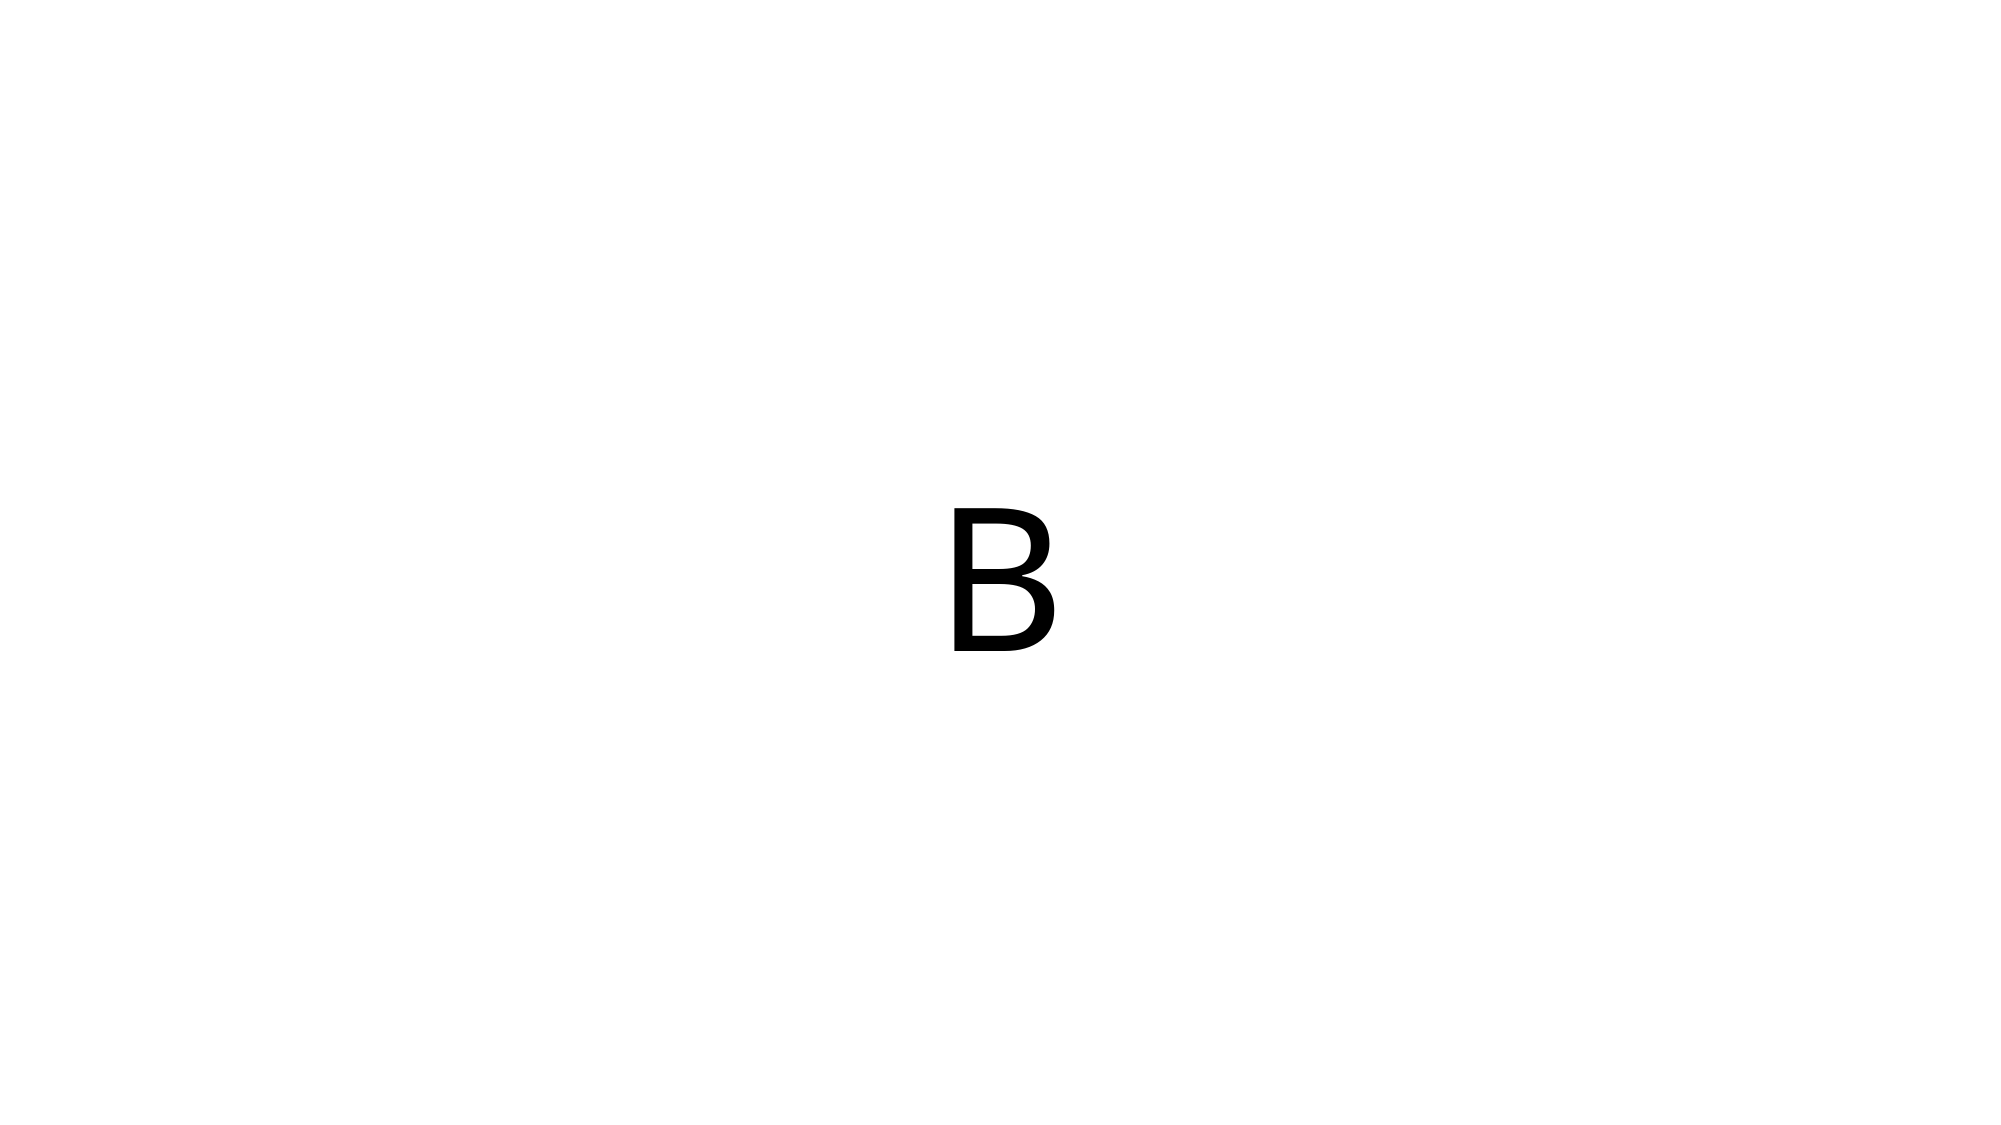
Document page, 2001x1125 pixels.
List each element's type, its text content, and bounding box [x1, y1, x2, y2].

title B [137, 59, 1863, 1113]
